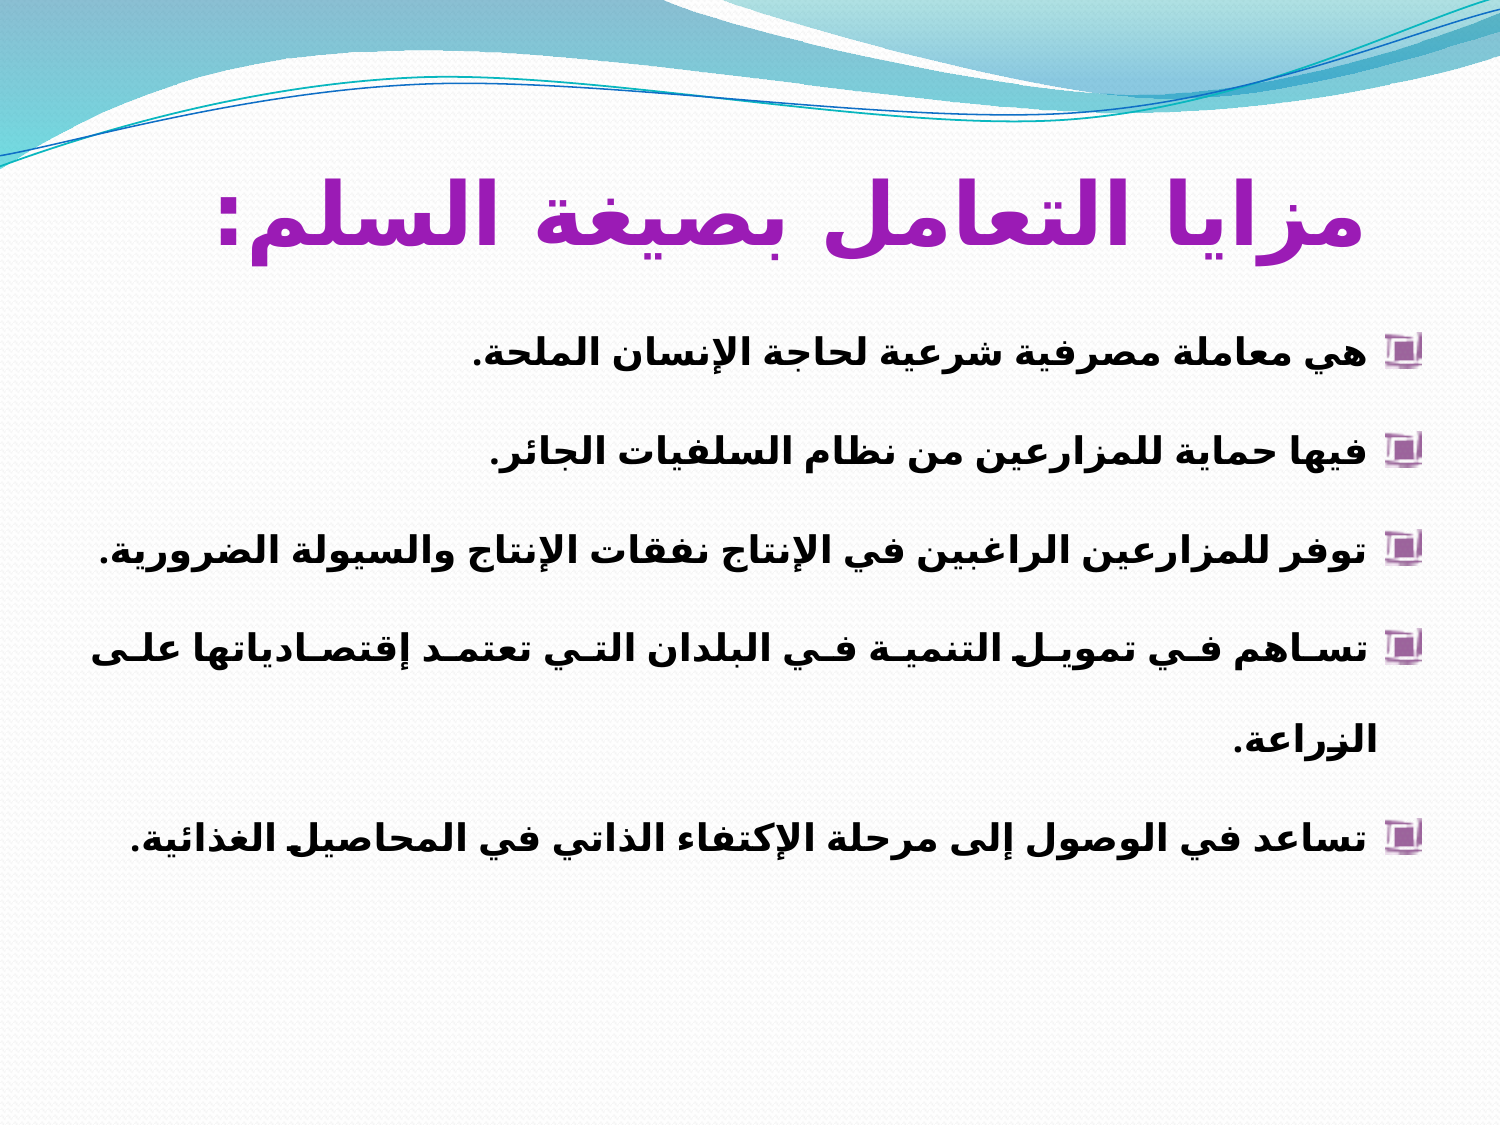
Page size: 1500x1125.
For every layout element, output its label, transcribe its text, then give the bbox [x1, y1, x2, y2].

title مزايا التعامل بصيغة السلم: [99, 75, 1450, 263]
picture [1385, 529, 1422, 566]
picture [1385, 628, 1422, 665]
picture [1385, 818, 1422, 855]
list هي معاملة مصرفية شرعية لحاجة الإنسان الملحة. فيها حماية للمزارعين من نظام السلفيات الجائر. توفر للمزارعين الراغبين في الإنتاج نفقات الإنتاج والسيولة الضرورية. تساهم في تمويل التنمية في البلدان التي تعتمد إقتصادياتها على الزراعة. تساعد في الوصول إلى مرحلة الإكتفاء الذاتي في المحاصيل الغذائية. [75, 275, 1425, 995]
picture [1385, 431, 1422, 468]
picture [1385, 332, 1422, 369]
